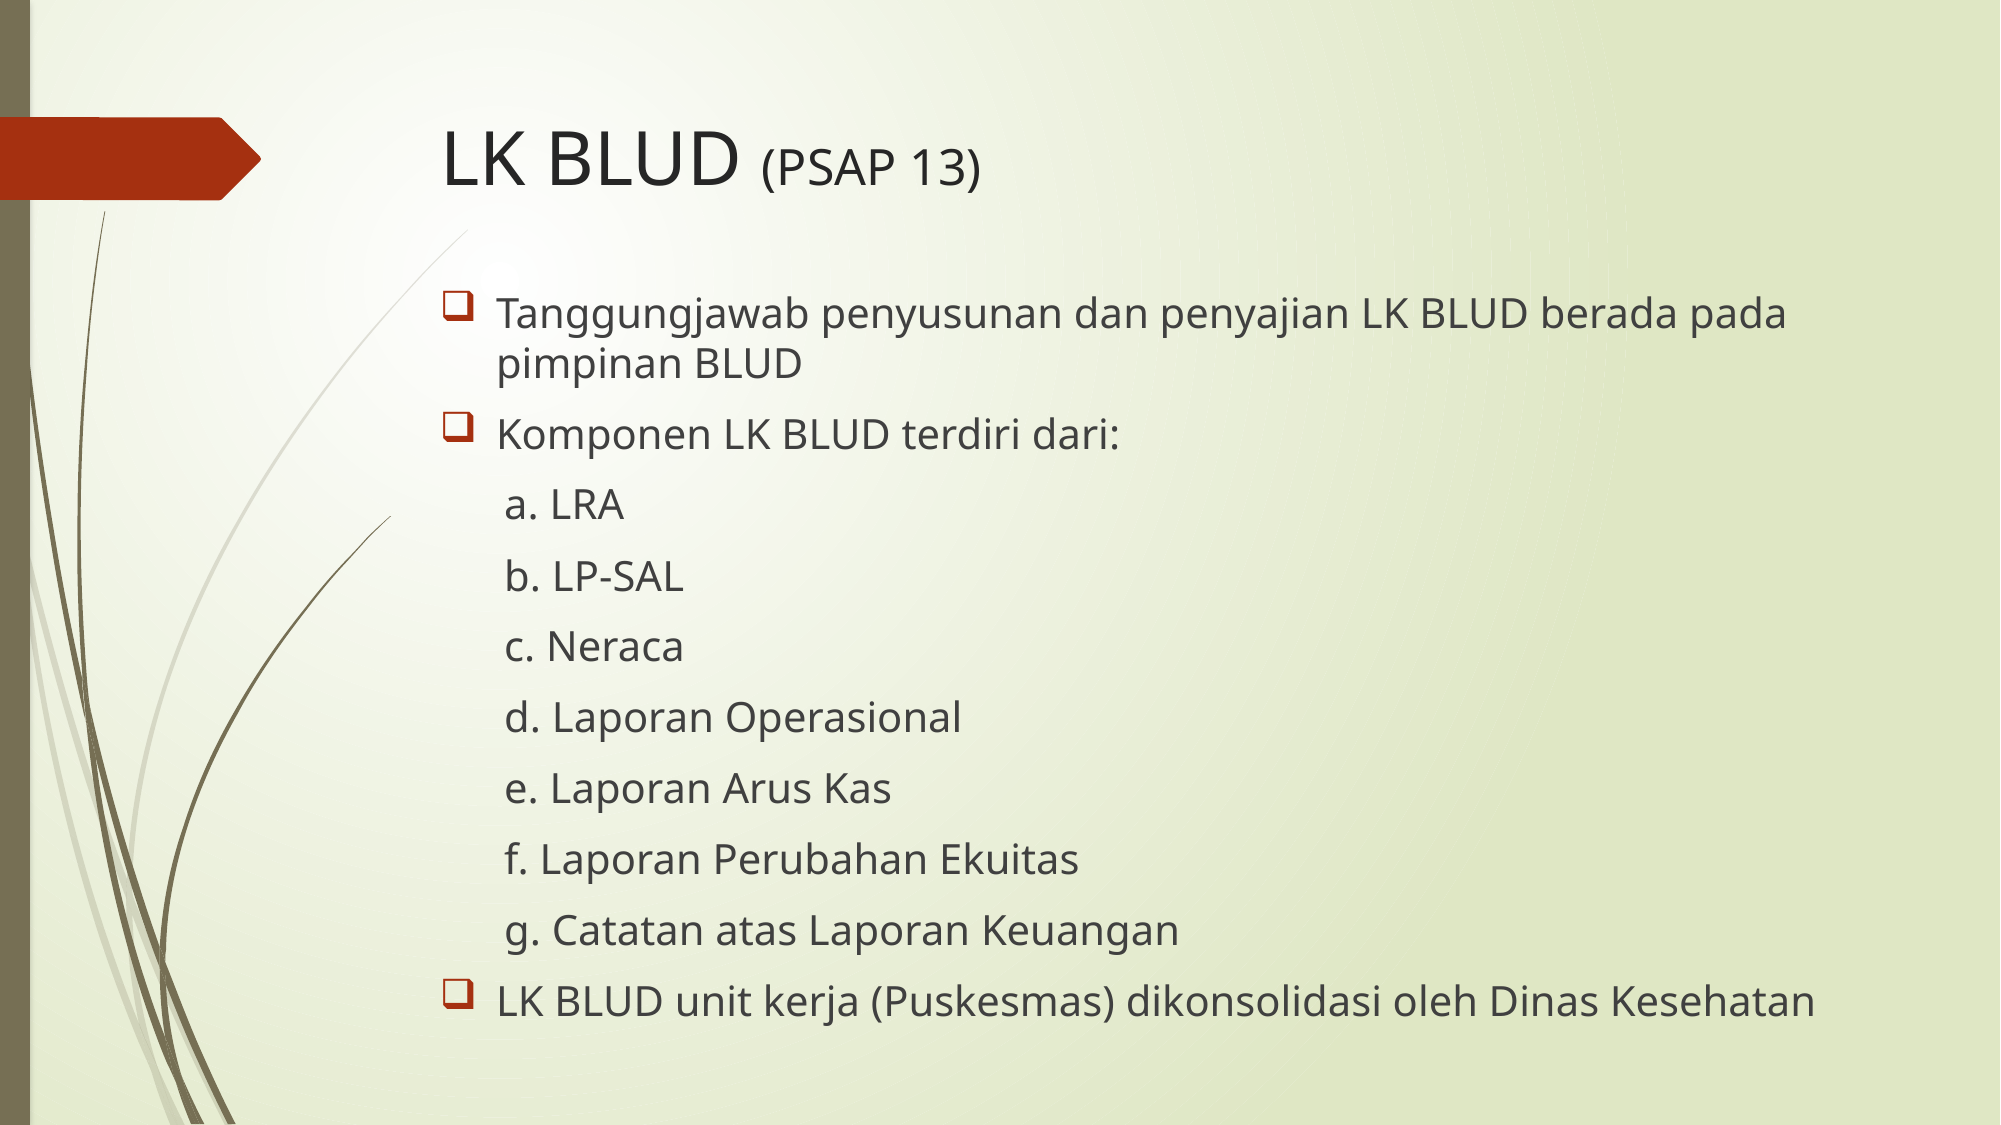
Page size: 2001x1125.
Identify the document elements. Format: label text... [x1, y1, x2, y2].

list Tanggungjawab penyusunan dan penyajian LK BLUD berada pada pimpinan BLUD Komponen LK BLUD terdiri dari: a. LRA b. LP-SAL c. Neraca d. Laporan Operasional e. Laporan Arus Kas f. Laporan Perubahan Ekuitas g. Catatan atas Laporan Keuangan LK BLUD unit kerja (Puskesmas) dikonsolidasi oleh Dinas Kesehatan [424, 278, 1888, 1036]
title LK BLUD (PSAP 13) [425, 102, 1888, 278]
